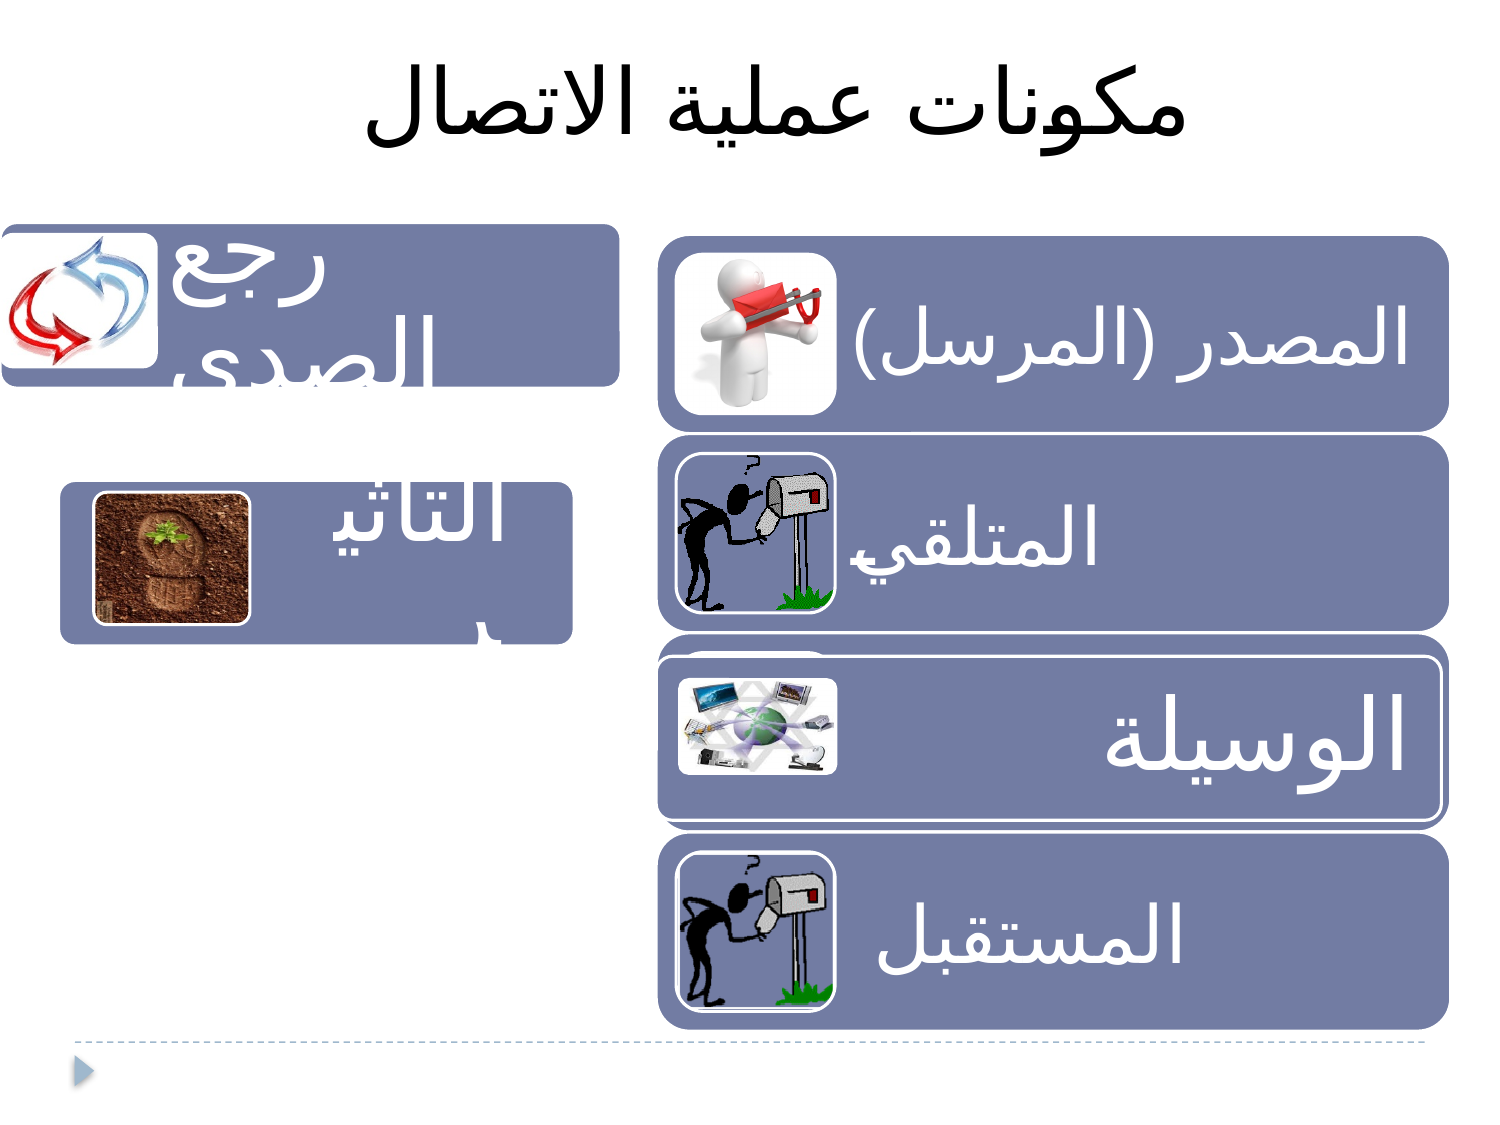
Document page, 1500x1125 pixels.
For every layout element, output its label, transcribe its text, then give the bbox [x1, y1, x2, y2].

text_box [655, 656, 1442, 821]
text_box مكونات عملية الاتصال [320, 35, 1207, 160]
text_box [58, 480, 575, 647]
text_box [655, 234, 1452, 1032]
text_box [0, 222, 622, 389]
